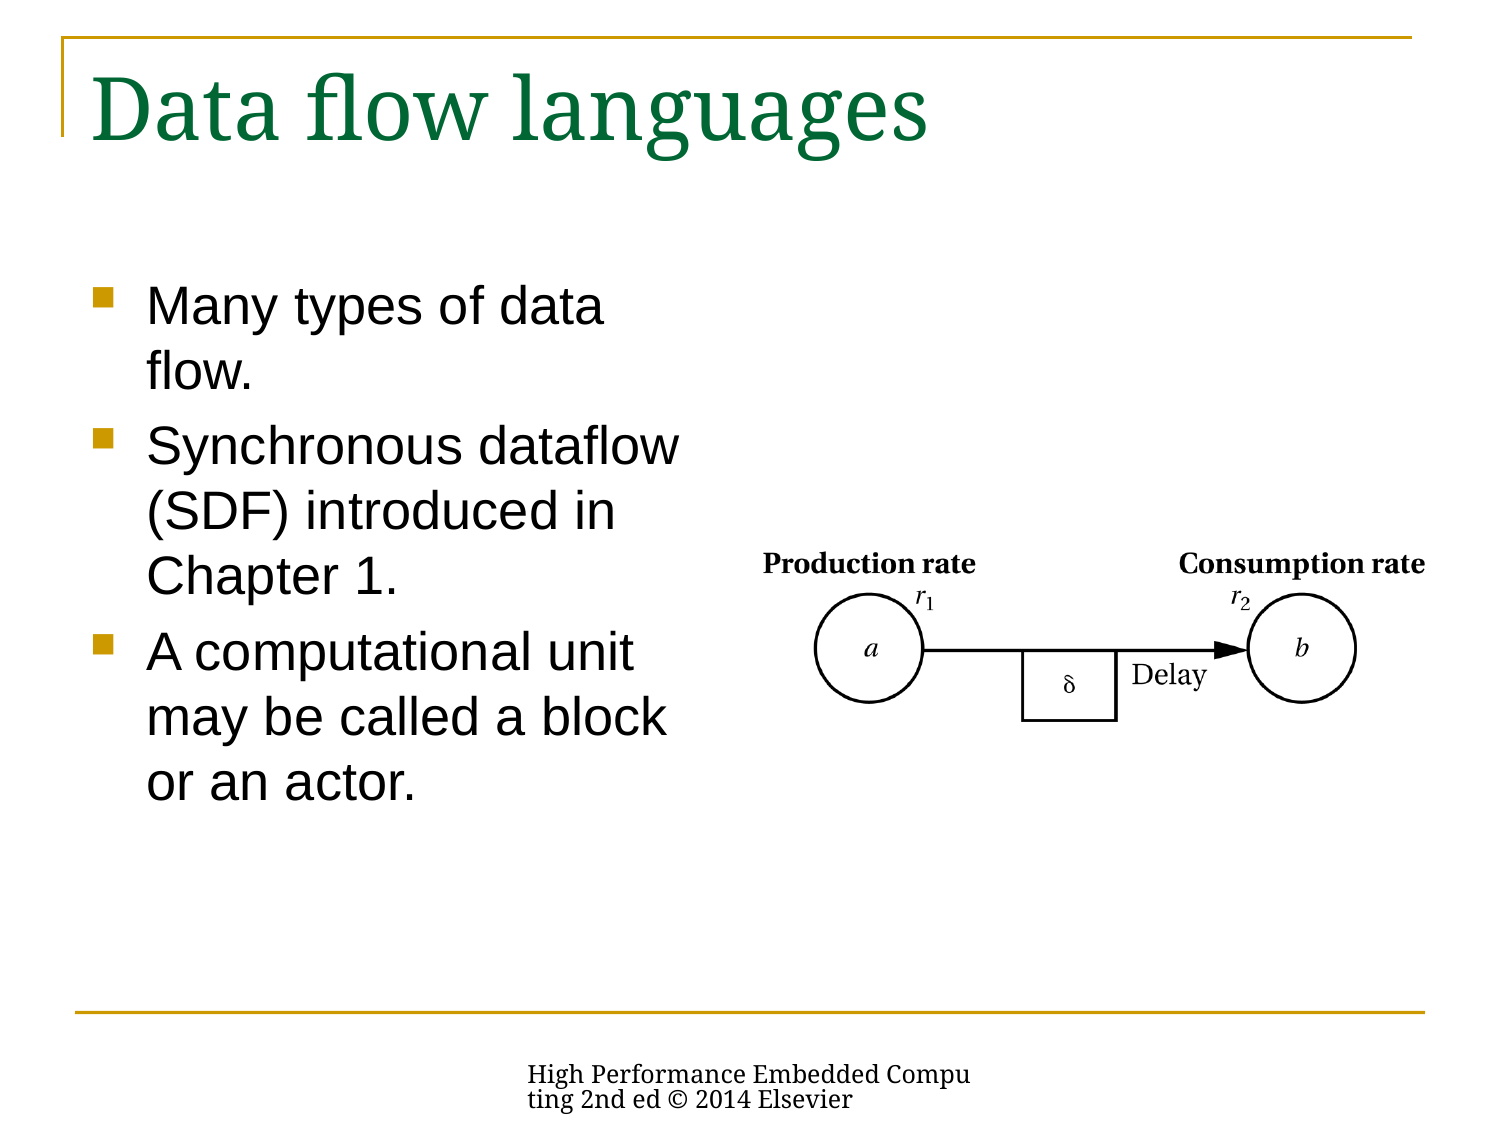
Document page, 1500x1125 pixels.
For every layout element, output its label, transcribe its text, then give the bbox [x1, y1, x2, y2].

list Many types of data flow. Synchronous dataflow (SDF) introduced in Chapter 1. A computational unit may be called a block or an actor. [75, 262, 738, 1006]
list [762, 546, 1426, 722]
title Data flow languages [75, 45, 1425, 233]
footer High Performance Embedded Computing 2nd ed © 2014 Elsevier [512, 1025, 988, 1100]
